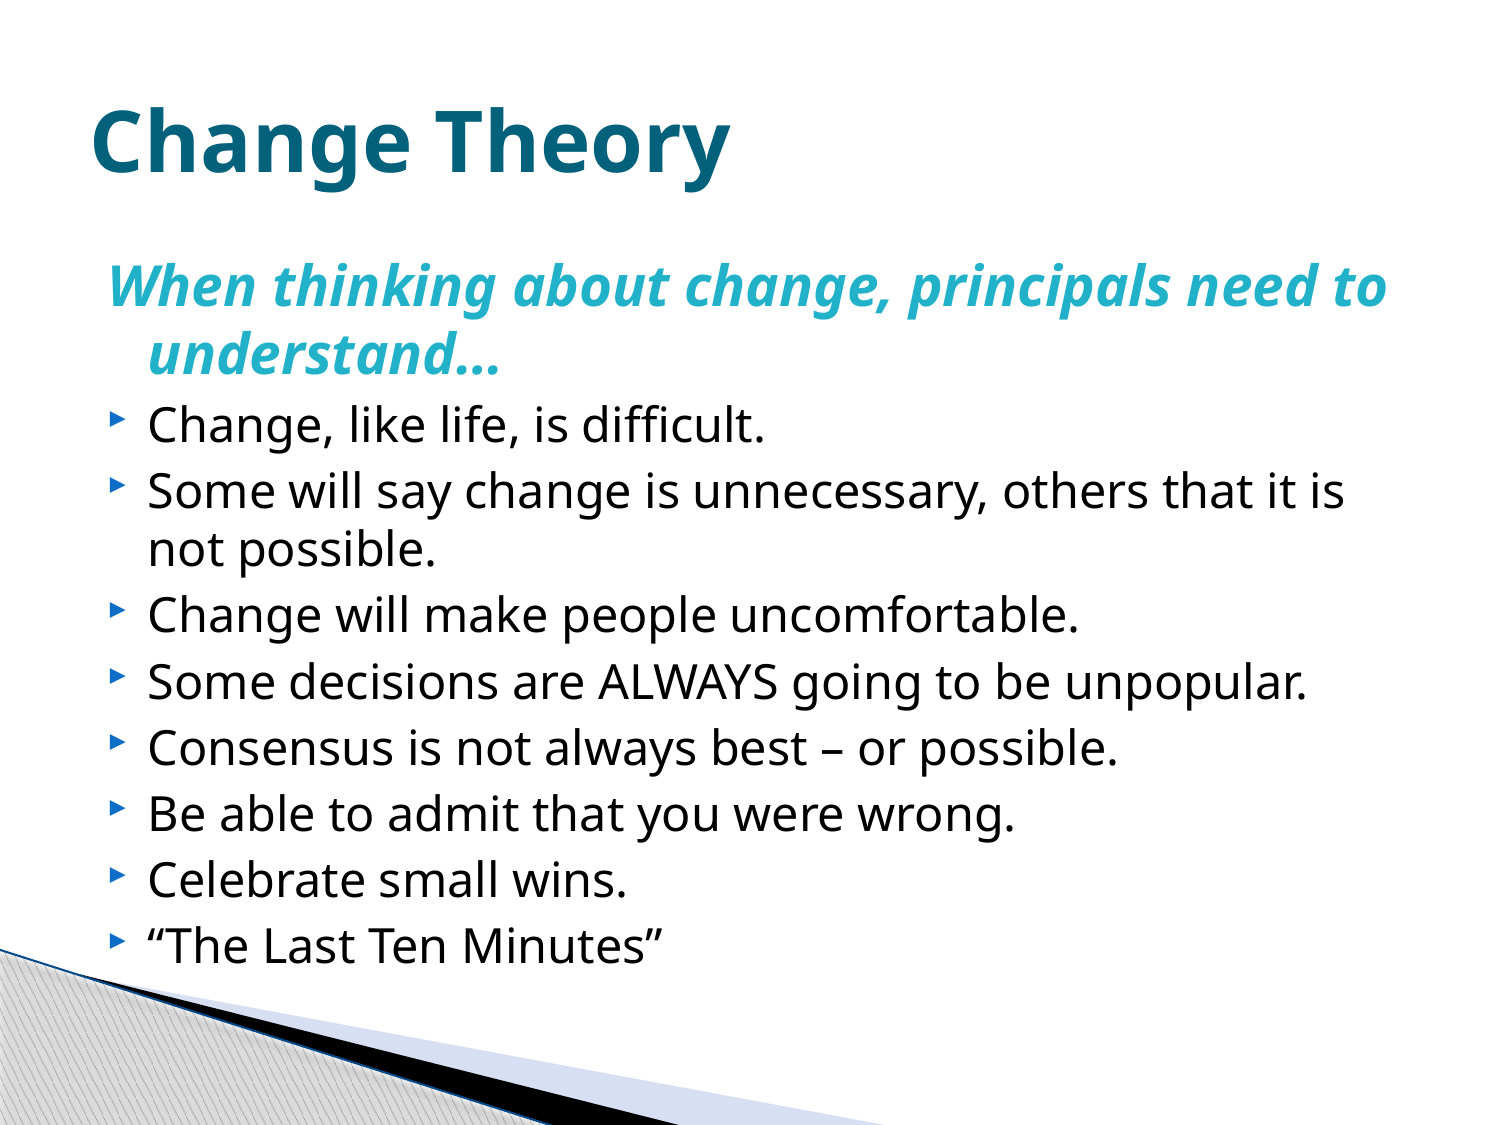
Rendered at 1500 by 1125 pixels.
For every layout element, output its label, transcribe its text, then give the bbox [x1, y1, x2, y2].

list When thinking about change, principals need to understand… Change, like life, is difficult. Some will say change is unnecessary, others that it is not possible. Change will make people uncomfortable. Some decisions are ALWAYS going to be unpopular. Consensus is not always best – or possible. Be able to admit that you were wrong. Celebrate small wins. “The Last Ten Minutes” [75, 243, 1425, 986]
title Change Theory [75, 45, 1425, 233]
